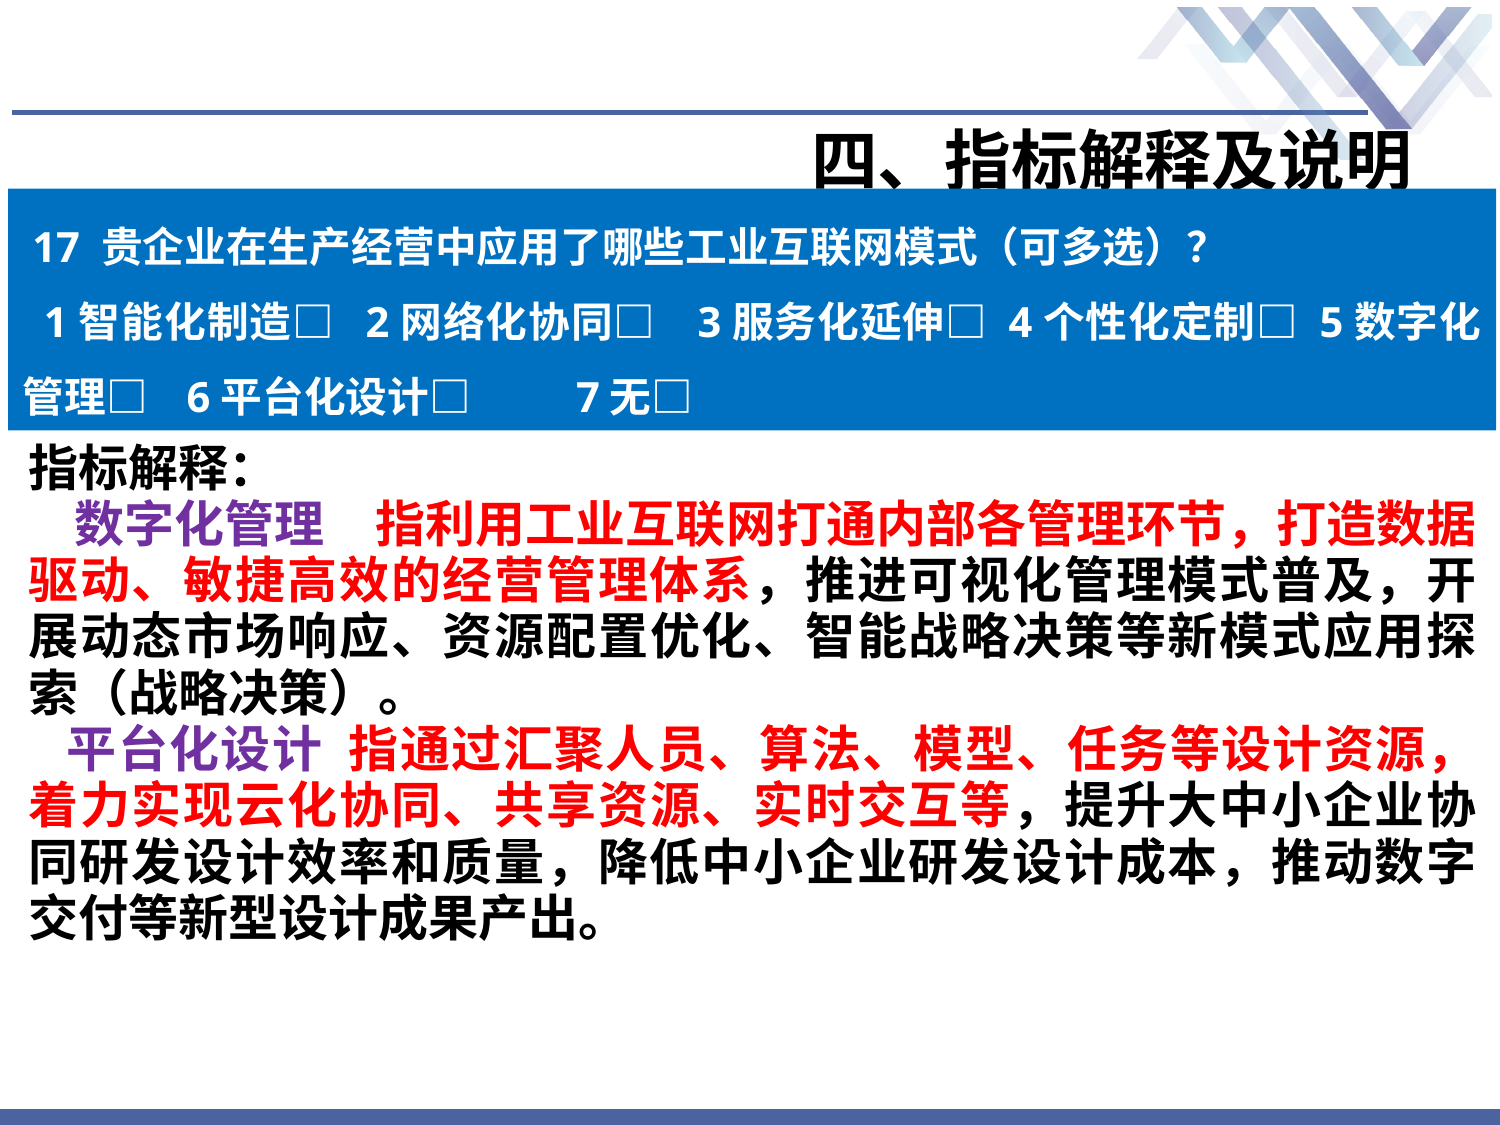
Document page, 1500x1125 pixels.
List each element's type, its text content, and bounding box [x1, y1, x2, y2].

title 四、指标解释及说明 [76, 111, 1427, 188]
picture [1056, 7, 1492, 160]
list 指标解释： 数字化管理 指利用工业互联网打通内部各管理环节，打造数据驱动、敏捷高效的经营管理体系，推进可视化管理模式普及，开展动态市场响应、资源配置优化、智能战略决策等新模式应用探索（战略决策）。 平台化设计 指通过汇聚人员、算法、模型、任务等设计资源，着力实现云化协同、共享资源、实时交互等，提升大中小企业协同研发设计效率和质量，降低中小企业研发设计成本，推动数字交付等新型设计成果产出。 [13, 432, 1492, 1125]
text_box 17 贵企业在生产经营中应用了哪些工业互联网模式（可多选）？ 1智能化制造□ 2网络化协同□ 3服务化延伸□ 4个性化定制□ 5数字化管理□ 6平台化设计□ 7无□ [8, 188, 1497, 431]
